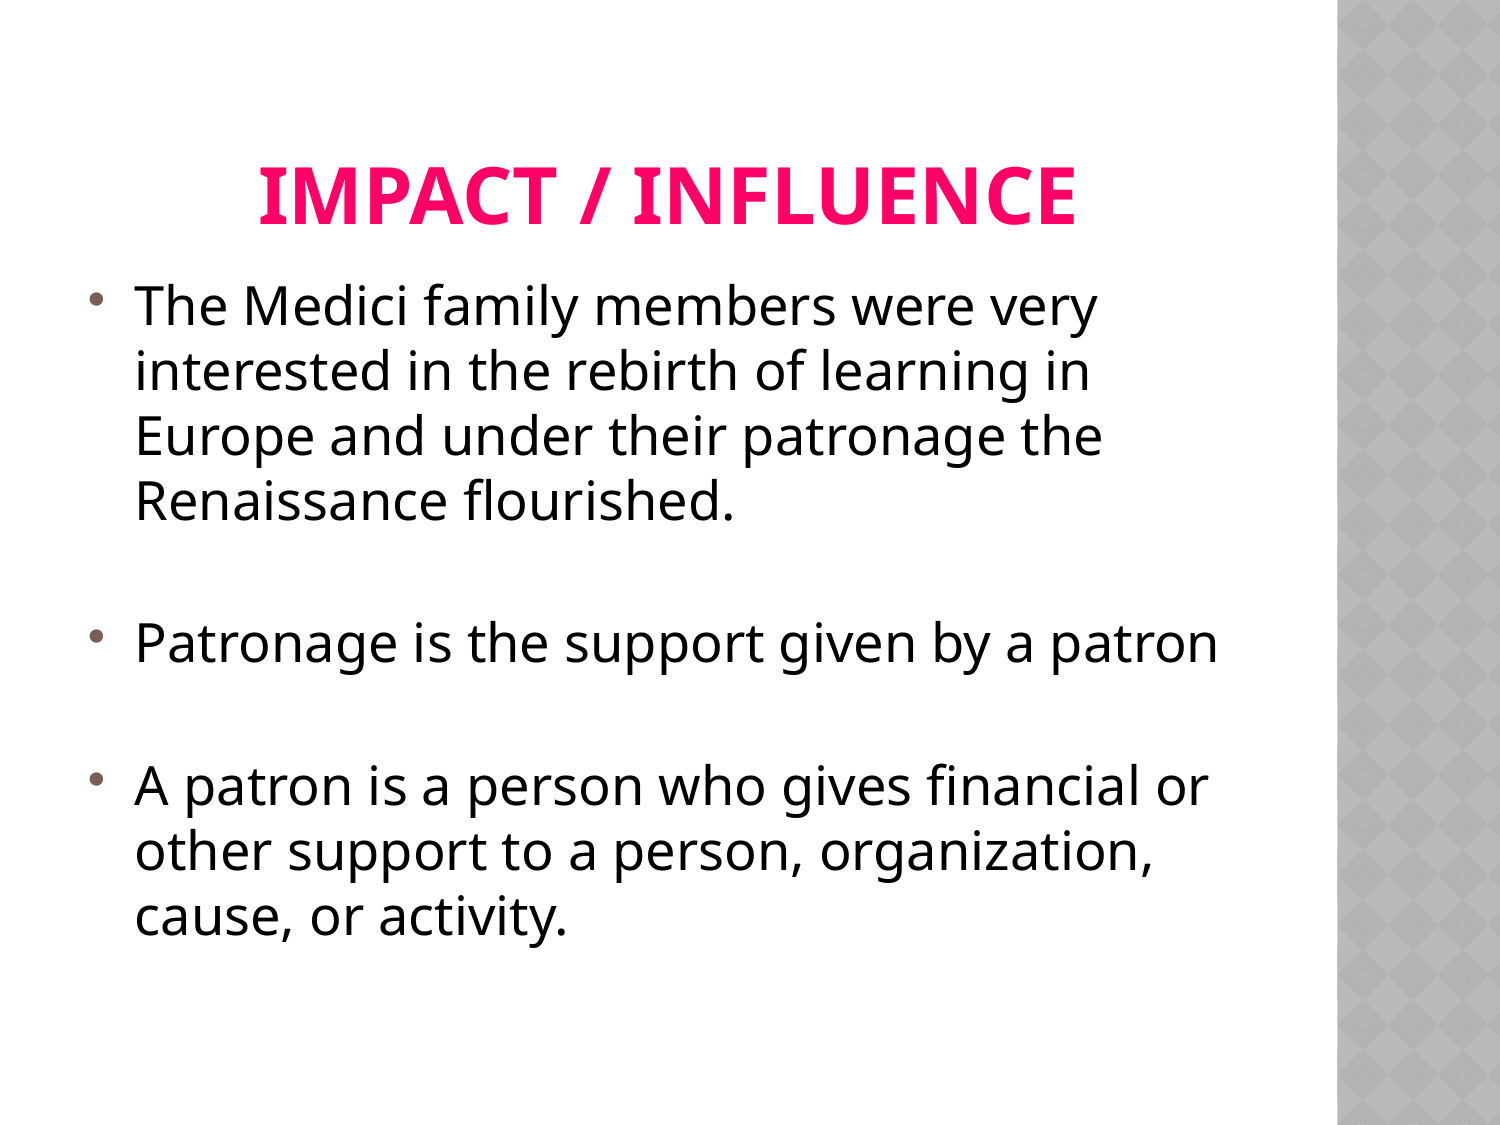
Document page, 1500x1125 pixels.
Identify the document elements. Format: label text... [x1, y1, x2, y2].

title Impact / influence [75, 52, 1263, 240]
list The Medici family members were very interested in the rebirth of learning in Europe and under their patronage the Renaissance flourished. Patronage is the support given by a patron A patron is a person who gives financial or other support to a person, organization, cause, or activity. [75, 264, 1263, 1059]
